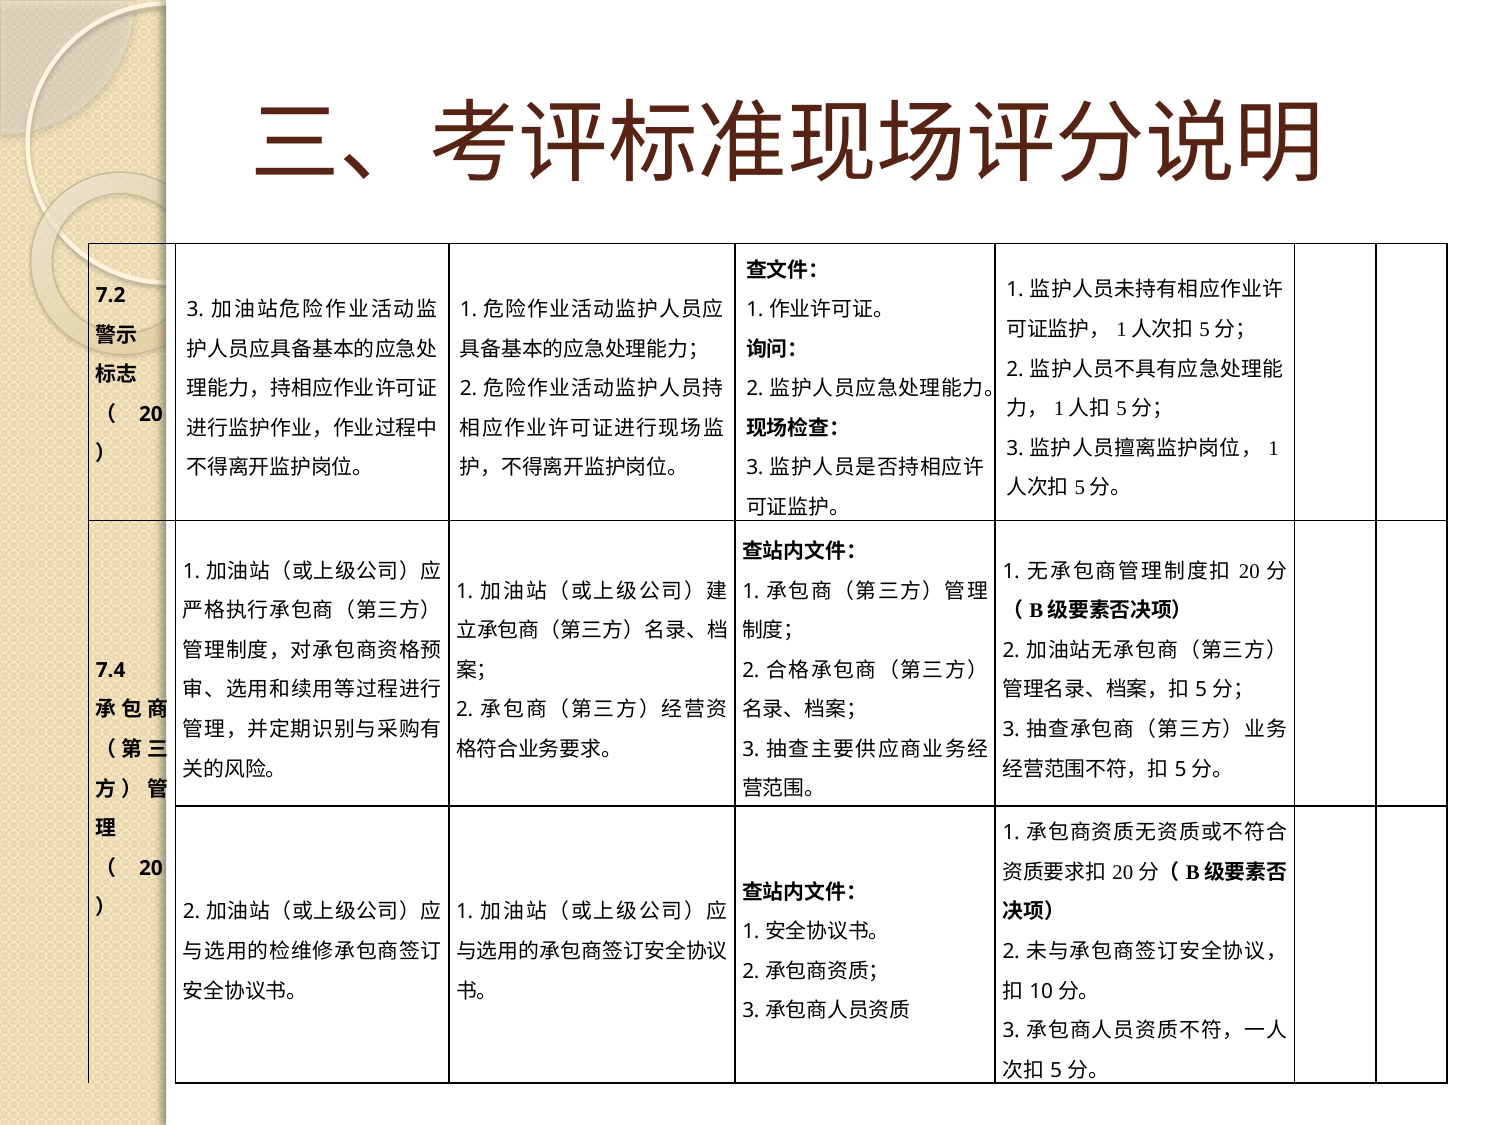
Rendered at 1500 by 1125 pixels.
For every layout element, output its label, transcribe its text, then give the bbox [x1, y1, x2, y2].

table_cell [1377, 807, 1446, 1082]
table_header 7.2 警示 标志 （20） [89, 244, 175, 520]
table_cell 1.加油站（或上级公司）应与选用的承包商签订安全协议书。 [450, 807, 734, 1082]
table_header 1.危险作业活动监护人员应具备基本的应急处理能力； 2.危险作业活动监护人员持相应作业许可证进行现场监护，不得离开监护岗位。 [450, 244, 734, 520]
table_header 3.加油站危险作业活动监护人员应具备基本的应急处理能力，持相应作业许可证进行监护作业，作业过程中不得离开监护岗位。 [176, 244, 448, 520]
table_cell [1377, 521, 1446, 805]
table_cell 查站内文件： 1.安全协议书。 2.承包商资质； 3.承包商人员资质 [736, 807, 994, 1082]
table_cell 查站内文件： 1.承包商（第三方）管理制度； 2.合格承包商（第三方）名录、档案； 3.抽查主要供应商业务经营范围。 [736, 521, 994, 805]
table_header 1.监护人员未持有相应作业许可证监护，1人次扣5分； 2.监护人员不具有应急处理能力，1人扣5分； 3.监护人员擅离监护岗位，1人次扣5分。 [996, 244, 1294, 520]
table_cell 1.承包商资质无资质或不符合资质要求扣20分（B级要素否决项） 2.未与承包商签订安全协议，扣10分。 3.承包商人员资质不符，一人次扣5分。 [996, 807, 1294, 1082]
table_header 查文件： 1.作业许可证。 询问： 2.监护人员应急处理能力。 现场检查： 3.监护人员是否持相应许可证监护。 [736, 244, 994, 520]
table_header [1377, 244, 1446, 520]
table_cell [1295, 807, 1375, 1082]
table_header [1295, 244, 1375, 520]
table_cell 1.加油站（或上级公司）建立承包商（第三方）名录、档案； 2.承包商（第三方）经营资格符合业务要求。 [450, 521, 734, 805]
table_cell 1.无承包商管理制度扣20分（B级要素否决项） 2.加油站无承包商（第三方）管理名录、档案，扣5分； 3.抽查承包商（第三方）业务经营范围不符，扣5分。 [996, 521, 1294, 805]
table_cell 2.加油站（或上级公司）应与选用的检维修承包商签订安全协议书。 [176, 807, 448, 1082]
title 三、考评标准现场评分说明 [235, 45, 1466, 233]
table_cell 7.4 承包商（第三方）管理 （20） [89, 521, 175, 1083]
table_cell [1295, 521, 1375, 805]
table_cell 1.加油站（或上级公司）应严格执行承包商（第三方）管理制度，对承包商资格预审、选用和续用等过程进行管理，并定期识别与采购有关的风险。 [176, 521, 448, 805]
